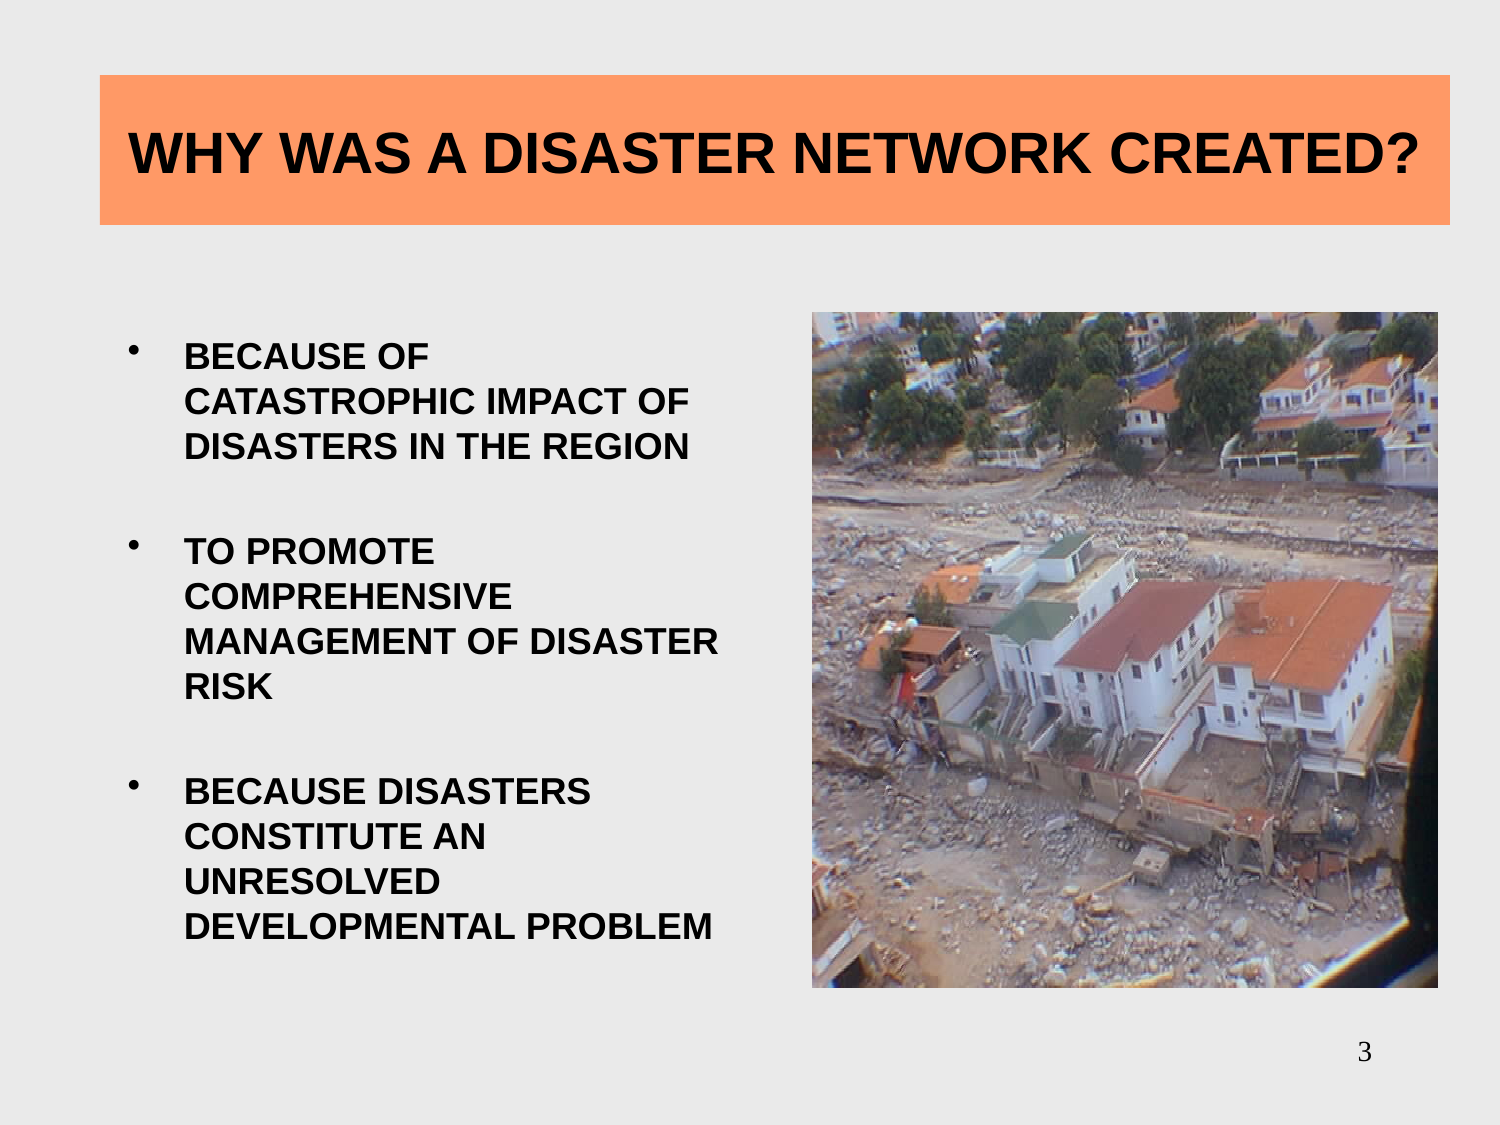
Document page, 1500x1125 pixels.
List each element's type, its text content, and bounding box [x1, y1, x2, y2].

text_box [812, 312, 1438, 988]
list BECAUSE OF CATASTROPHIC IMPACT OF DISASTERS IN THE REGION TO PROMOTE COMPREHENSIVE MANAGEMENT OF DISASTER RISK BECAUSE DISASTERS CONSTITUTE AN UNRESOLVED DEVELOPMENTAL PROBLEM [112, 324, 738, 1001]
title WHY WAS A DISASTER NETWORK CREATED? [99, 74, 1451, 226]
slide_number 3 [1074, 1024, 1388, 1101]
